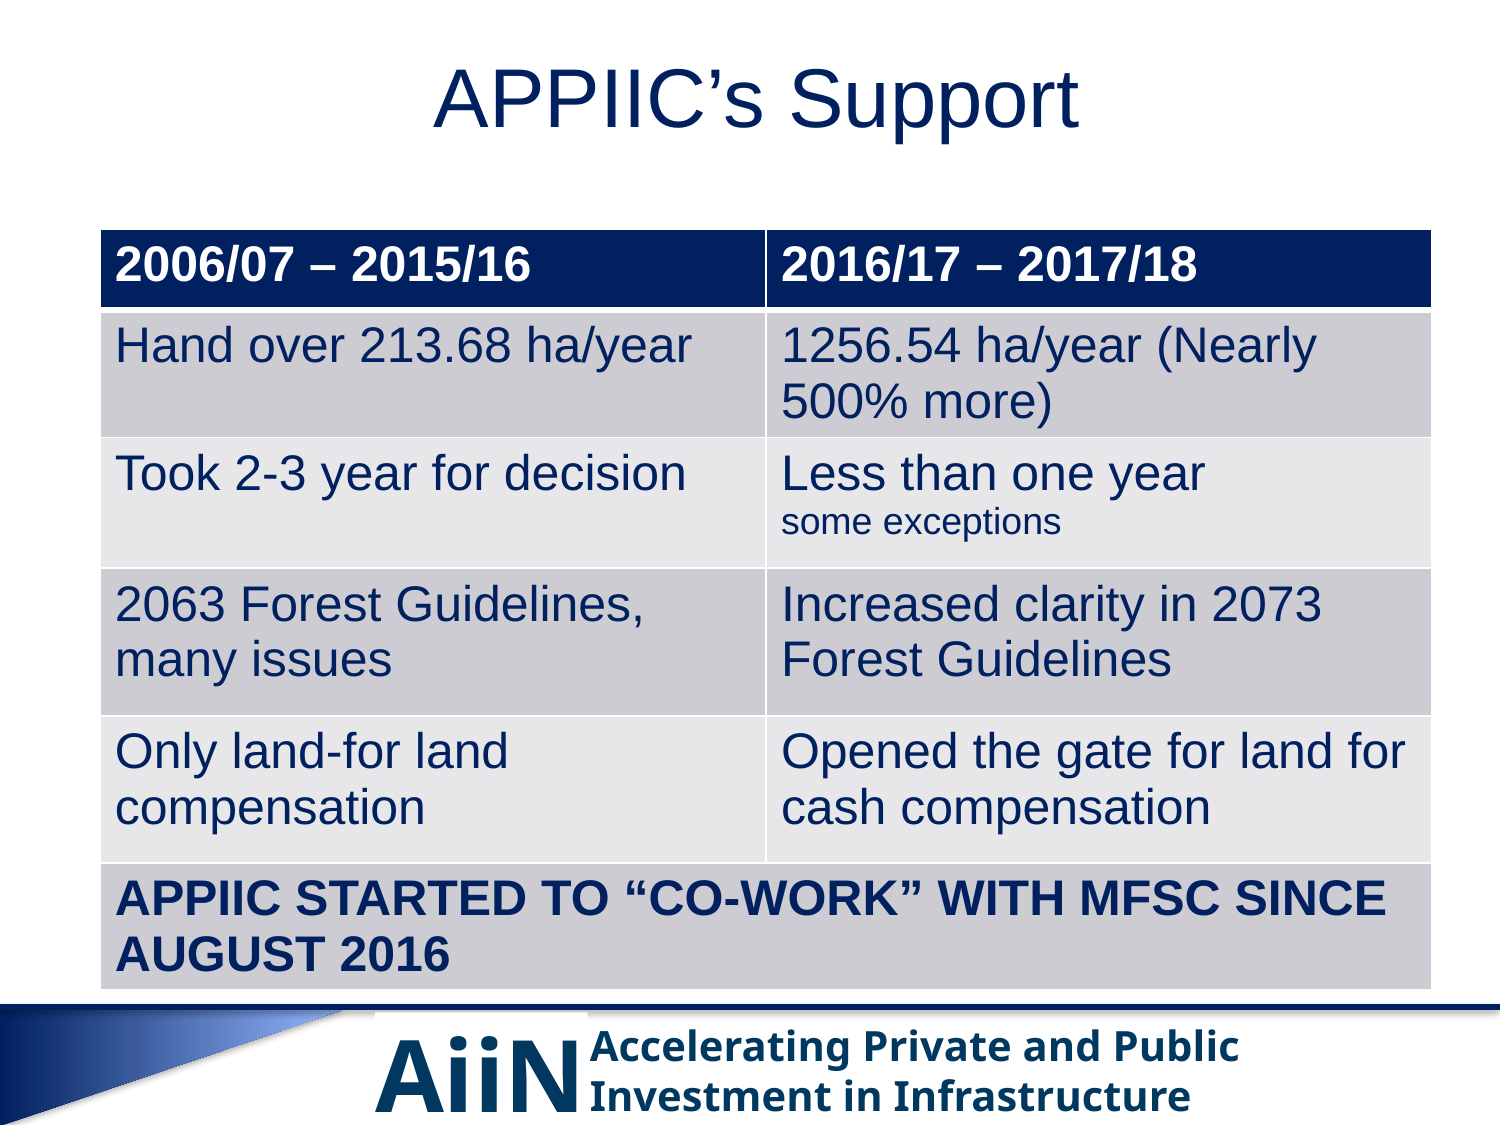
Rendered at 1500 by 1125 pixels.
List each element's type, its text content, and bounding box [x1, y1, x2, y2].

table_cell 1256.54 ha/year (Nearly 500% more) [767, 313, 1431, 437]
table_cell Took 2-3 year for decision [101, 438, 765, 567]
table_cell Opened the gate for land for cash compensation [767, 717, 1431, 862]
table_cell Increased clarity in 2073 Forest Guidelines [767, 569, 1431, 715]
title APPIIC’s Support [82, 0, 1433, 188]
table_cell Hand over 213.68 ha/year [101, 313, 765, 437]
table_header 2006/07 – 2015/16 [101, 230, 765, 307]
table_cell Only land-for land compensation [101, 717, 765, 862]
table_header 2016/17 – 2017/18 [767, 230, 1431, 307]
table_cell 2063 Forest Guidelines, many issues [101, 569, 765, 715]
table_cell Less than one year some exceptions [767, 438, 1431, 567]
table_cell APPIIC STARTED TO “CO-WORK” WITH MFSC SINCE AUGUST 2016 [101, 864, 1431, 989]
